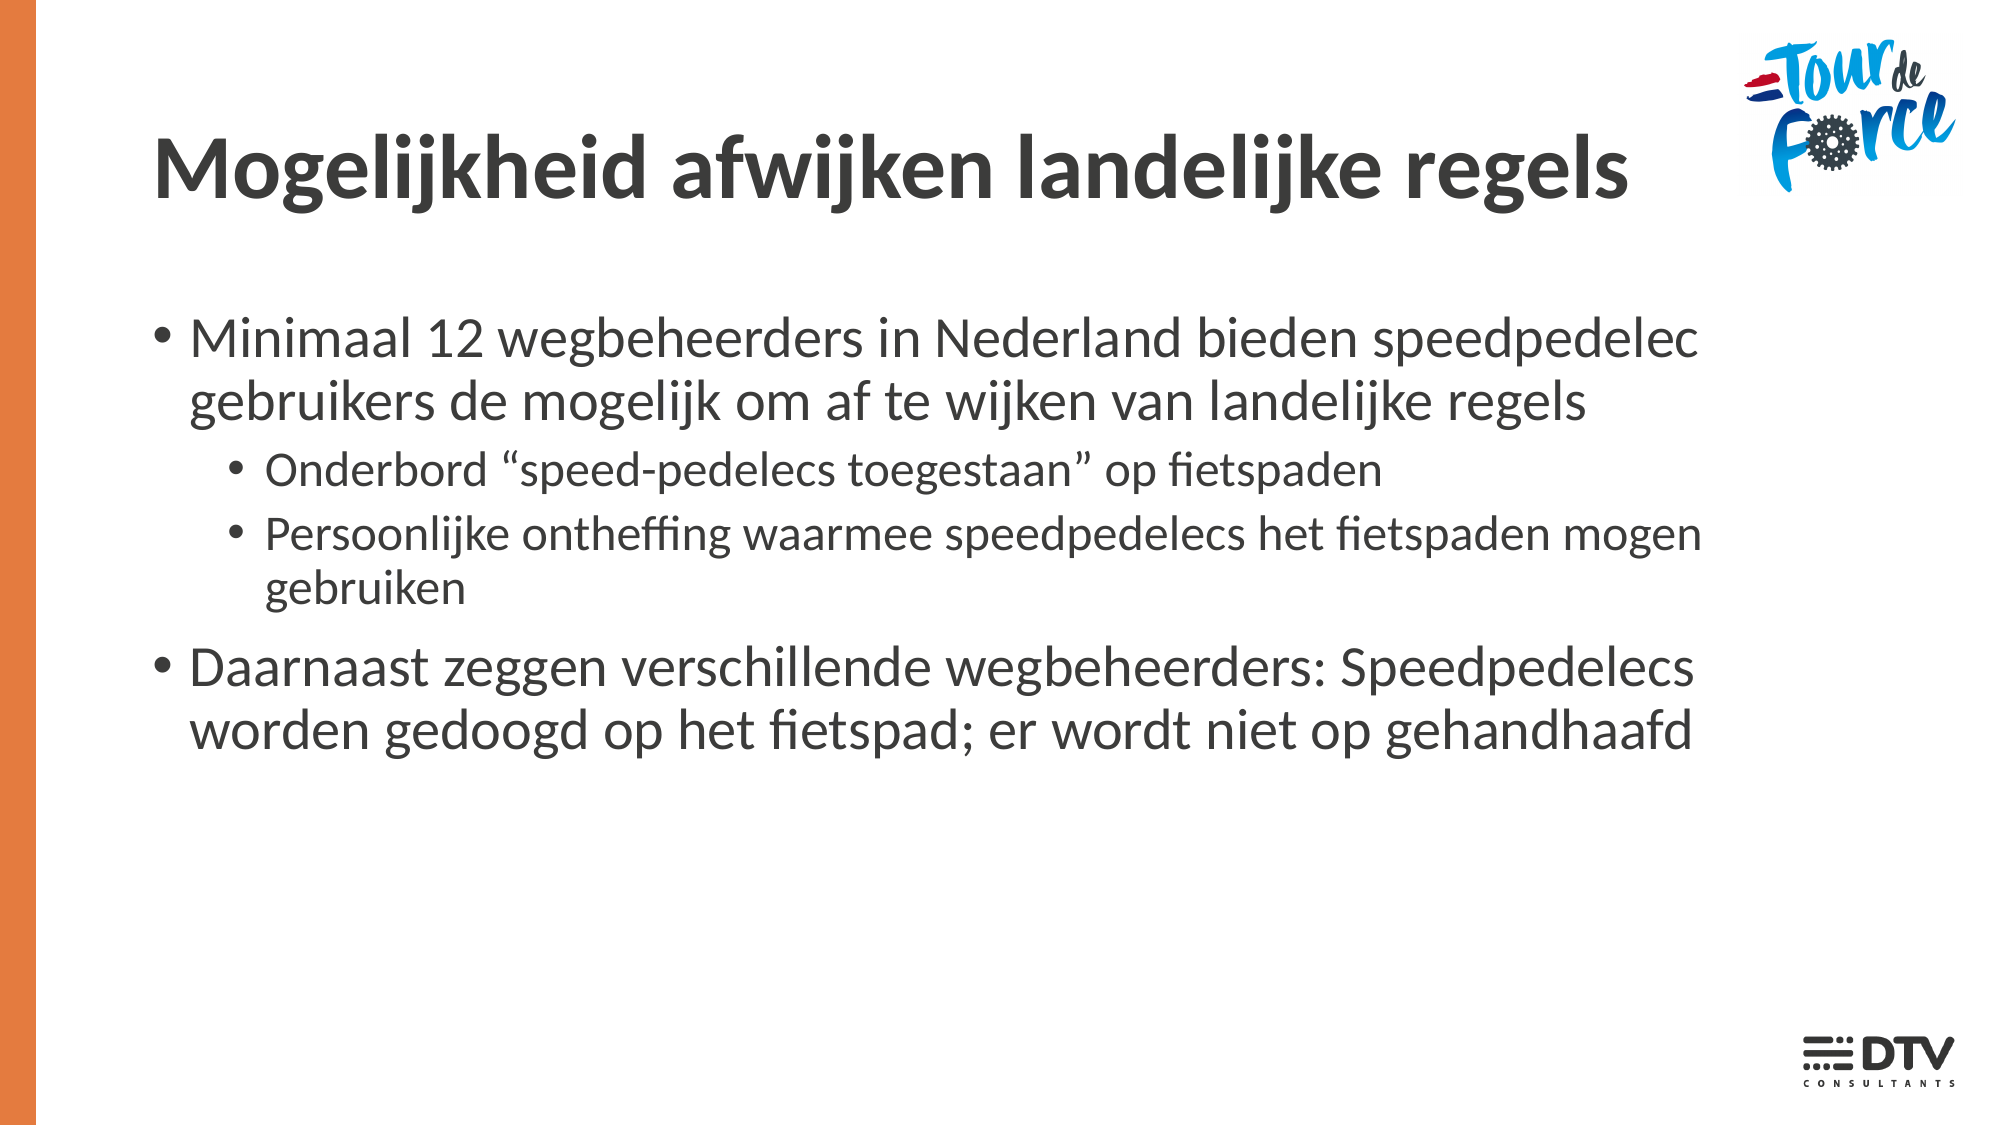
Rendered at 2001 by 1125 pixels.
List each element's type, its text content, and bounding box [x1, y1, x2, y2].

picture [1793, 1026, 1964, 1096]
title Mogelijkheid afwijken landelijke regels [137, 59, 1863, 278]
picture [1737, 33, 1963, 196]
list Minimaal 12 wegbeheerders in Nederland bieden speedpedelec gebruikers de mogelijk om af te wijken van landelijke regels Onderbord “speed-pedelecs toegestaan” op fietspaden Persoonlijke ontheffing waarmee speedpedelecs het fietspaden mogen gebruiken Daarnaast zeggen verschillende wegbeheerders: Speedpedelecs worden gedoogd op het fietspad; er wordt niet op gehandhaafd [137, 299, 1863, 1014]
